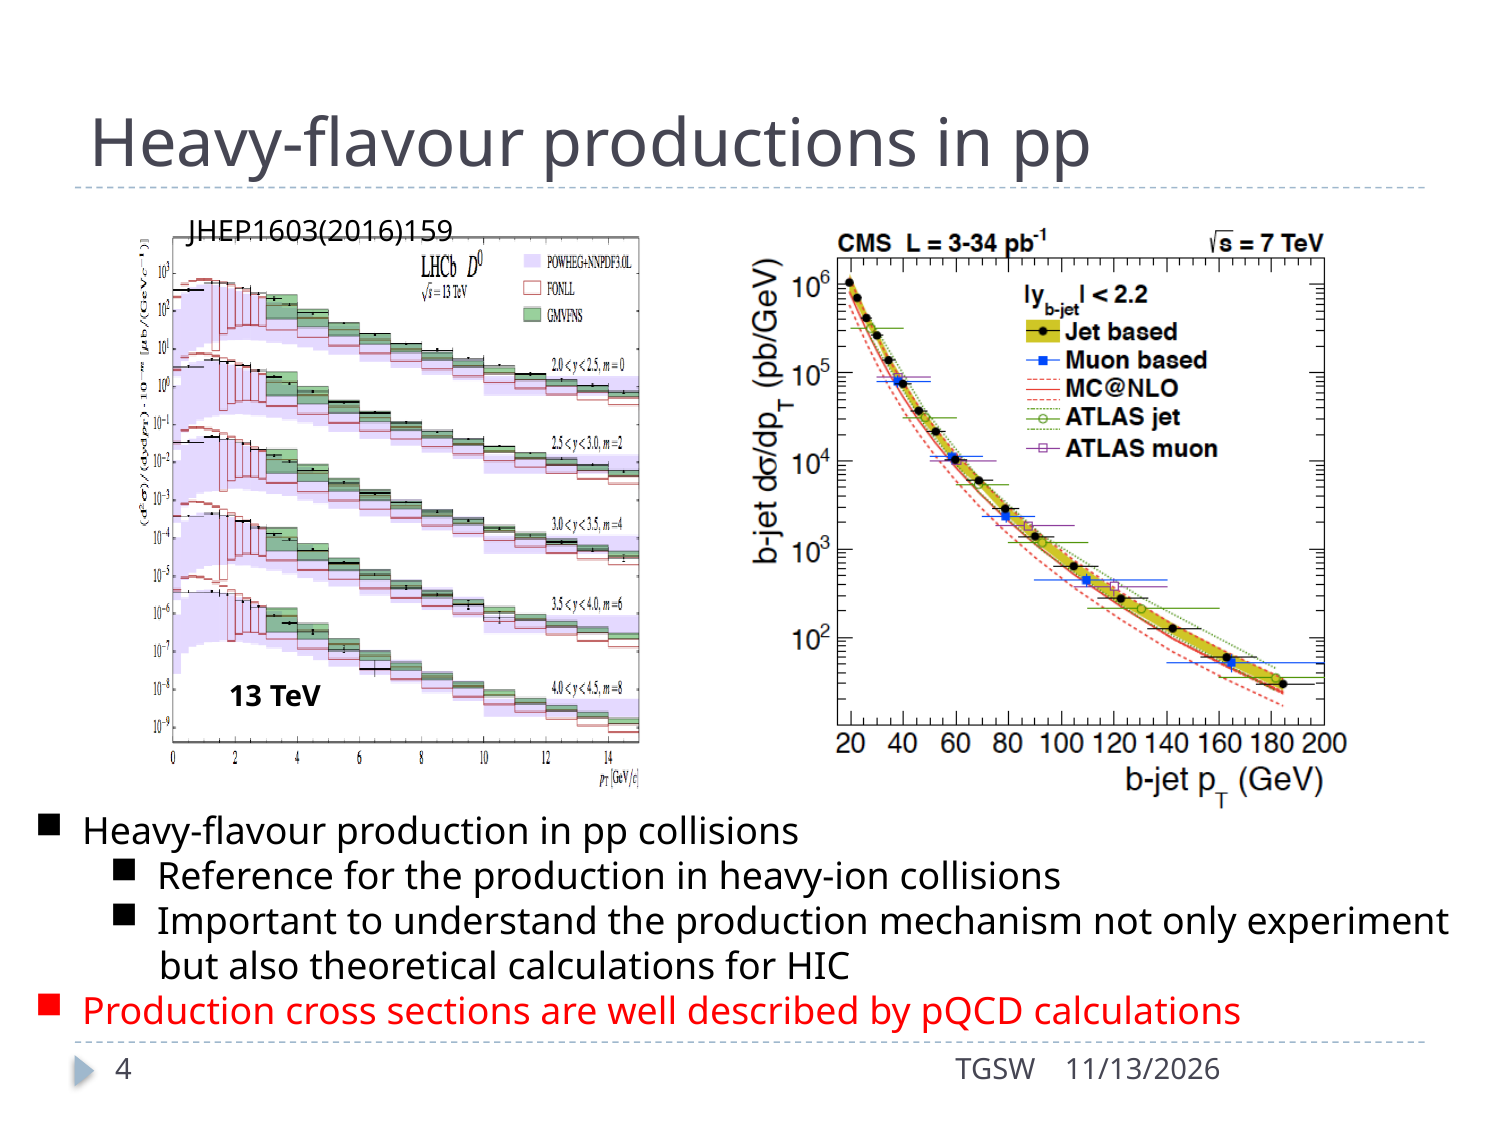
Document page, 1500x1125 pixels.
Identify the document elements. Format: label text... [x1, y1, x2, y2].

title Heavy-flavour productions in pp [75, 24, 1425, 188]
slide_number 4 [100, 1042, 426, 1103]
footer TGSW [475, 1042, 1050, 1103]
picture [726, 194, 1394, 813]
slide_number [1050, 1042, 1426, 1103]
text_box Heavy-flavour production in pp collisions Reference for the production in heavy-ion collisions Important to understand the production mechanism not only experiment but also theoretical calculations for HIC Production cross sections are well described by pQCD calculations [20, 799, 1475, 1040]
picture [135, 206, 651, 799]
